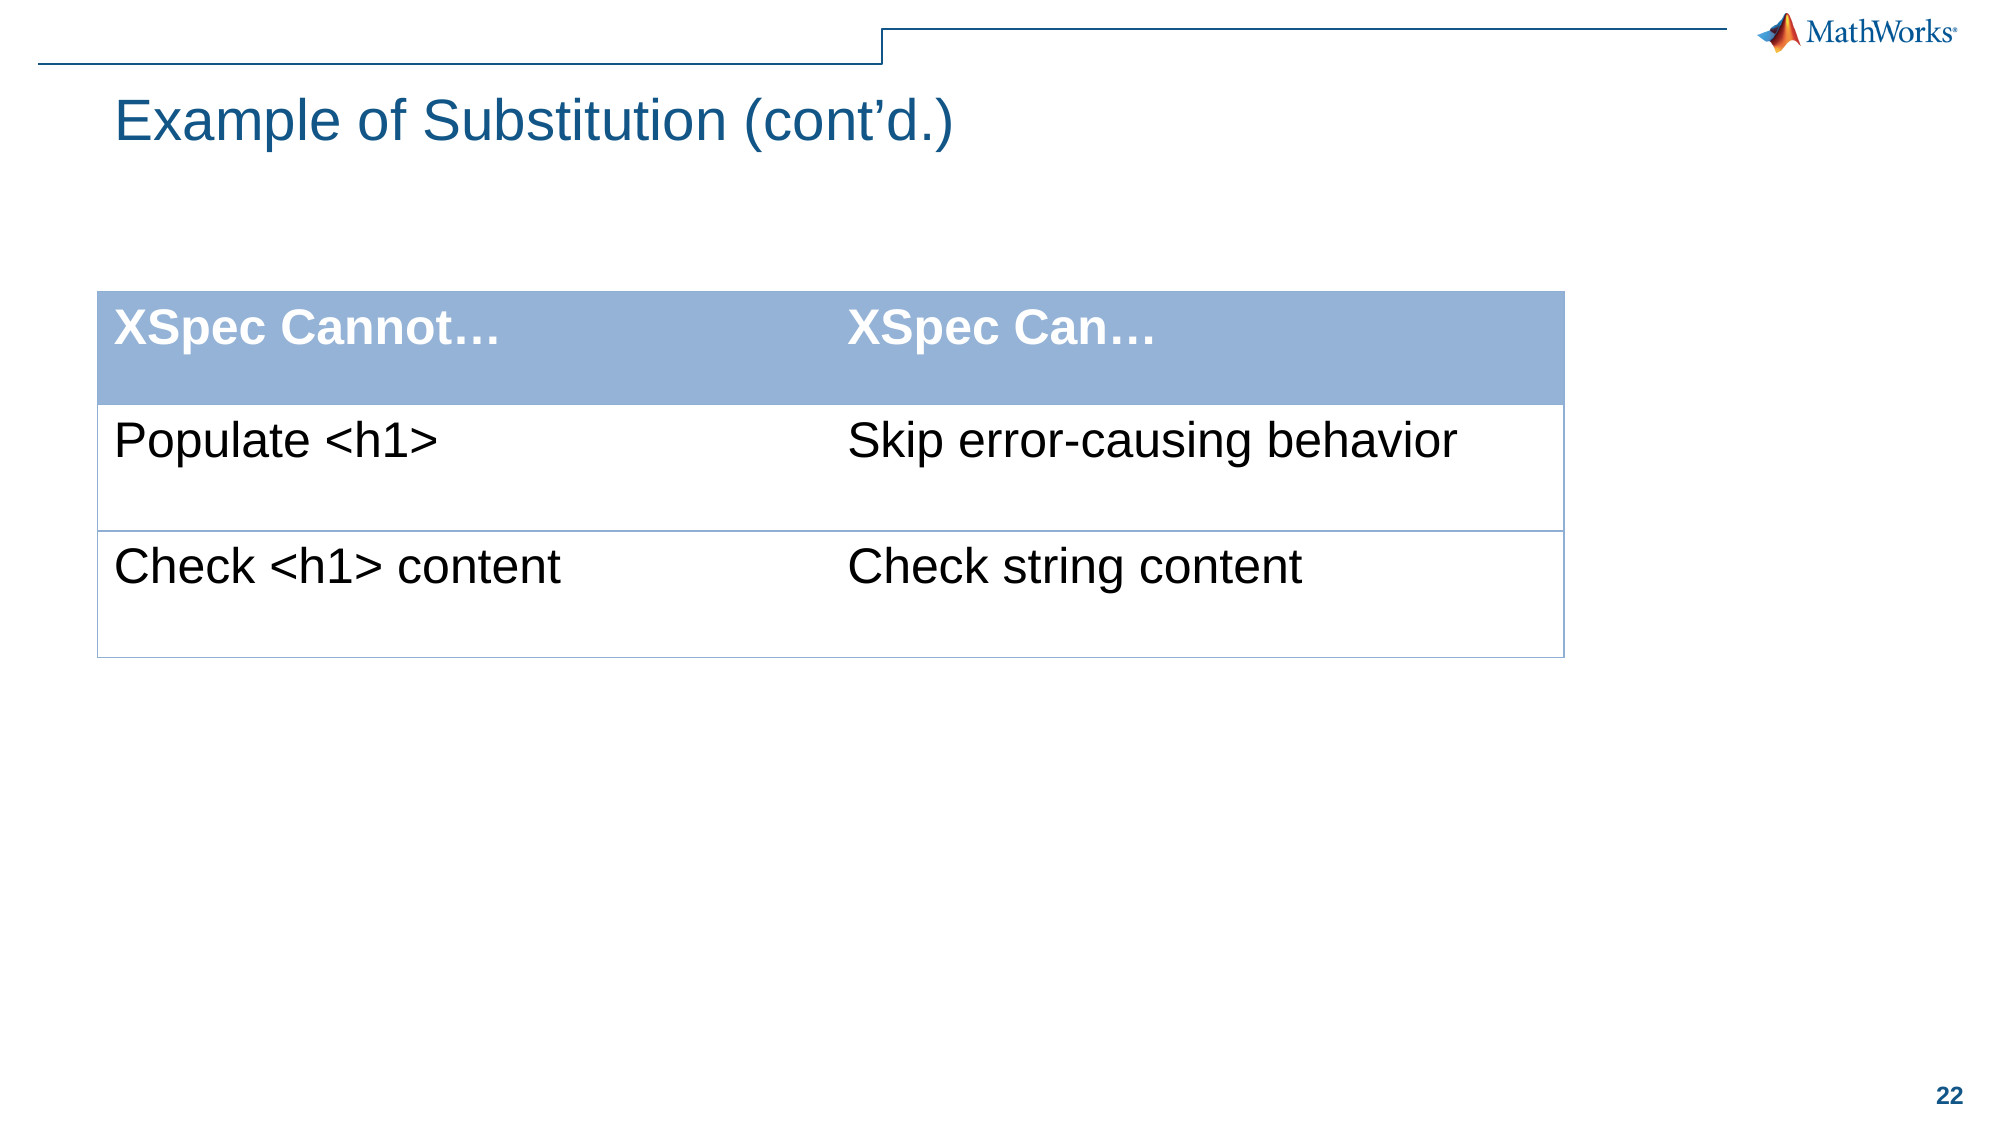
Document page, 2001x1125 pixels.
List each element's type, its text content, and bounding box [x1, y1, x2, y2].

table_cell Check <h1> content [98, 532, 831, 657]
table_header XSpec Cannot… [98, 292, 831, 404]
title Example of Substitution (cont’d.) [99, 75, 1867, 238]
table_cell Check string content [831, 532, 1563, 657]
picture [1751, 3, 1970, 63]
table_cell Skip error-causing behavior [831, 405, 1563, 530]
table_header XSpec Can… [831, 292, 1563, 404]
table_cell Populate <h1> [98, 405, 831, 530]
